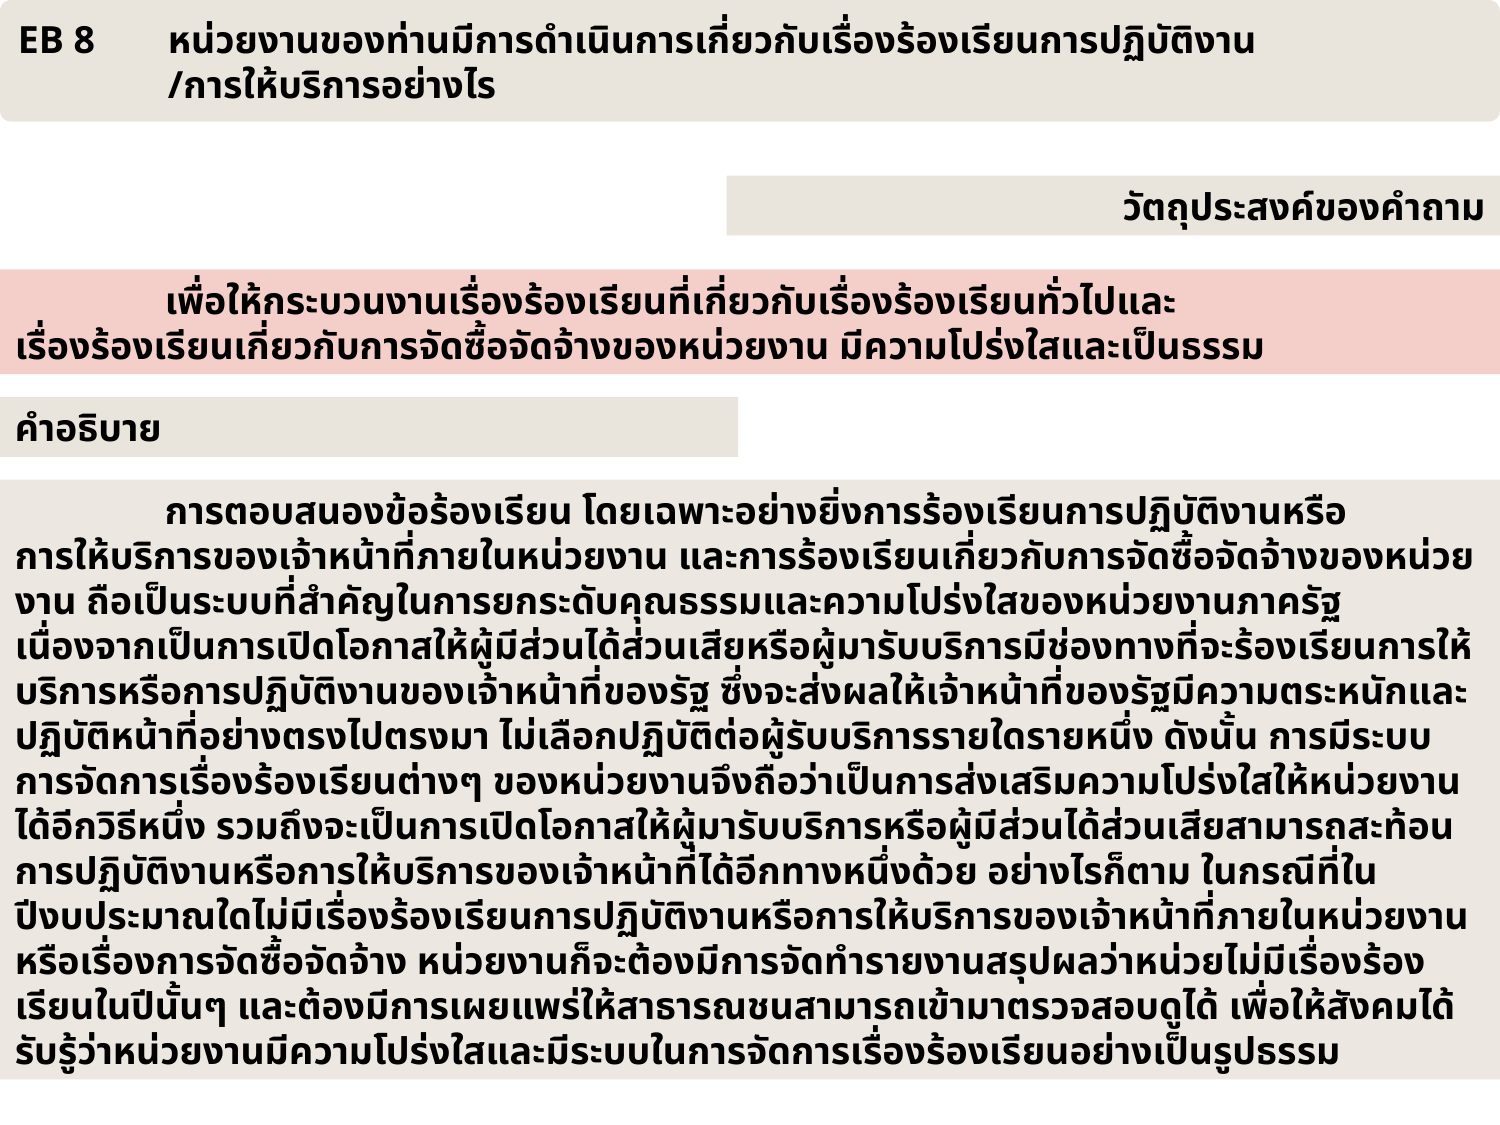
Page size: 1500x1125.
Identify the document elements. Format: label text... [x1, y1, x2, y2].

text_box การตอบสนองข้อร้องเรียน โดยเฉพาะอย่างยิ่งการร้องเรียนการปฏิบัติงานหรือ การให้บริการของเจ้าหน้าที่ภายในหน่วยงาน และการร้องเรียนเกี่ยวกับการจัดซื้อจัดจ้างของหน่วยงาน ถือเป็นระบบที่สำคัญในการยกระดับคุณธรรมและความโปร่งใสของหน่วยงานภาครัฐ เนื่องจากเป็นการเปิดโอกาสให้ผู้มีส่วนได้ส่วนเสียหรือผู้มารับบริการมีช่องทางที่จะร้องเรียนการให้บริการหรือการปฏิบัติงานของเจ้าหน้าที่ของรัฐ ซึ่งจะส่งผลให้เจ้าหน้าที่ของรัฐมีความตระหนักและปฏิบัติหน้าที่อย่างตรงไปตรงมา ไม่เลือกปฏิบัติต่อผู้รับบริการรายใดรายหนึ่ง ดังนั้น การมีระบบการจัดการเรื่องร้องเรียนต่างๆ ของหน่วยงานจึงถือว่าเป็นการส่งเสริมความโปร่งใสให้หน่วยงานได้อีกวิธีหนึ่ง รวมถึงจะเป็นการเปิดโอกาสให้ผู้มารับบริการหรือผู้มีส่วนได้ส่วนเสียสามารถสะท้อนการปฏิบัติงานหรือการให้บริการของเจ้าหน้าที่ได้อีกทางหนึ่งด้วย อย่างไรก็ตาม ในกรณีที่ในปีงบประมาณใดไม่มีเรื่องร้องเรียนการปฏิบัติงานหรือการให้บริการของเจ้าหน้าที่ภายในหน่วยงานหรือเรื่องการจัดซื้อจัดจ้าง หน่วยงานก็จะต้องมีการจัดทำรายงานสรุปผลว่าหน่วยไม่มีเรื่องร้องเรียนในปีนั้นๆ และต้องมีการเผยแพร่ให้สาธารณชนสามารถเข้ามาตรวจสอบดูได้ เพื่อให้สังคมได้รับรู้ว่าหน่วยงานมีความโปร่งใสและมีระบบในการจัดการเรื่องร้องเรียนอย่างเป็นรูปธรรม [0, 479, 1500, 1080]
text_box EB 8 หน่วยงานของท่านมีการดำเนินการเกี่ยวกับเรื่องร้องเรียนการปฏิบัติงาน /การให้บริการอย่างไร [0, 0, 1500, 122]
text_box คำอธิบาย [0, 397, 739, 457]
text_box เพื่อให้กระบวนงานเรื่องร้องเรียนที่เกี่ยวกับเรื่องร้องเรียนทั่วไปและ เรื่องร้องเรียนเกี่ยวกับการจัดซื้อจัดจ้างของหน่วยงาน มีความโปร่งใสและเป็นธรรม [0, 269, 1500, 375]
text_box วัตถุประสงค์ของคำถาม [726, 175, 1500, 236]
